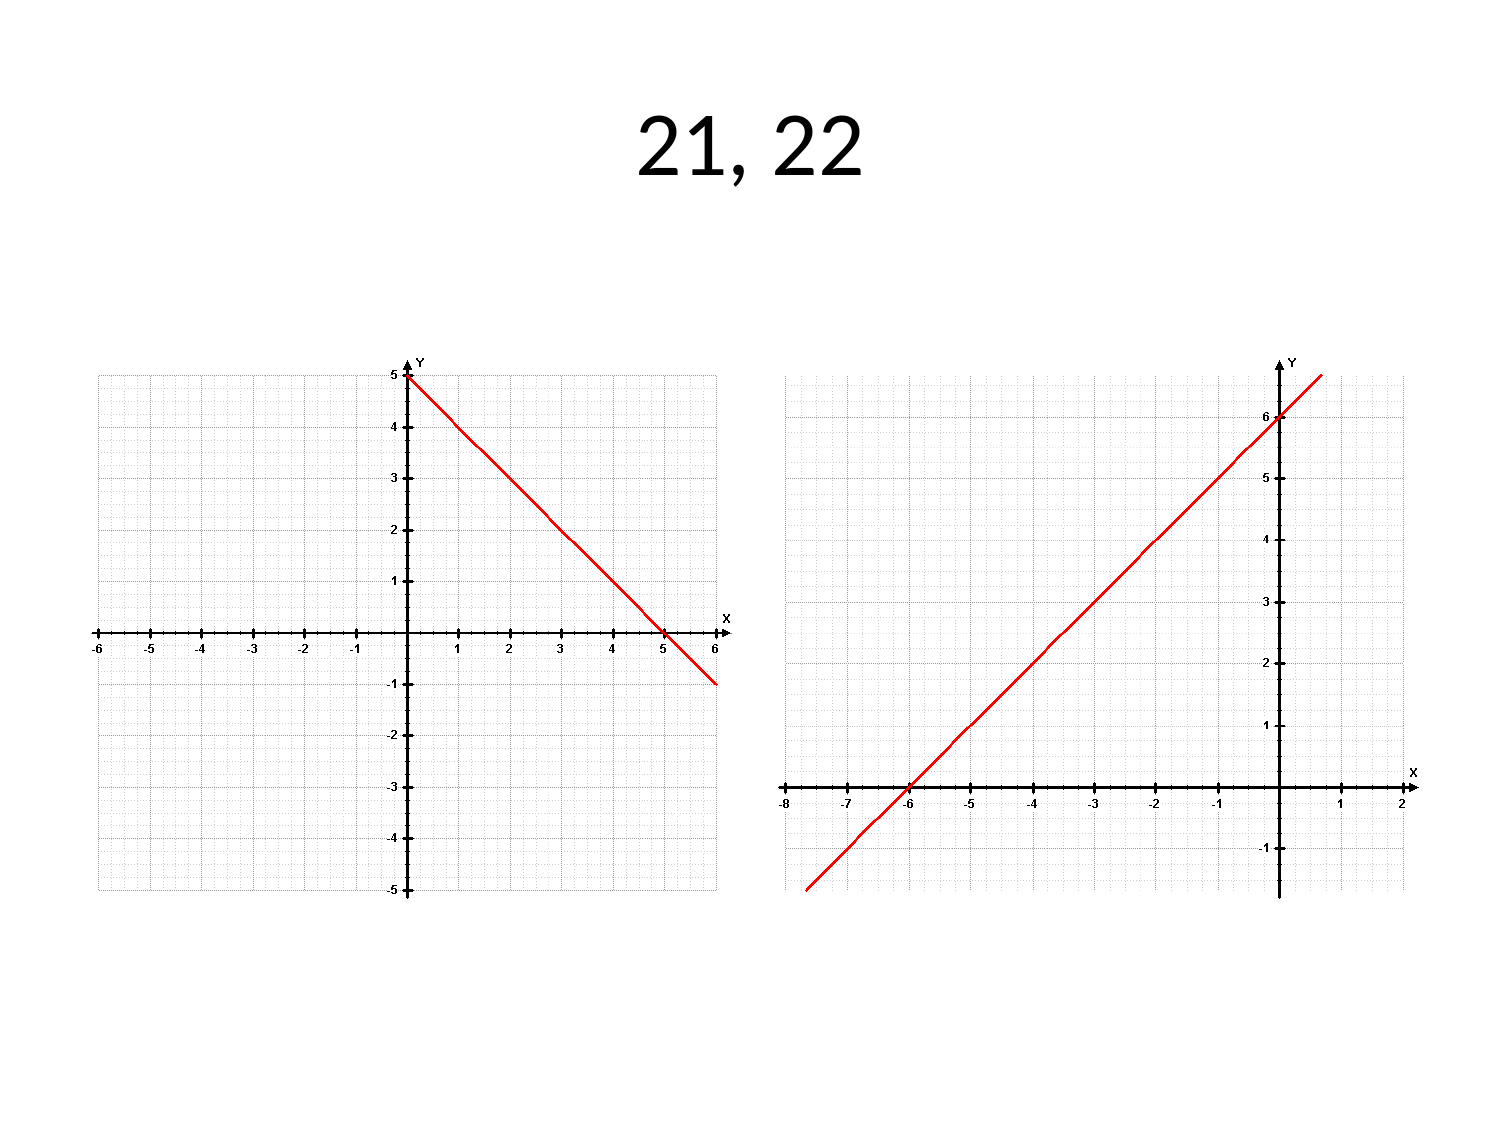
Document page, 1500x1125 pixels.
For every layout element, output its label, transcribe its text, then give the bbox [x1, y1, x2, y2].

title 21, 22 [75, 45, 1425, 233]
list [74, 354, 738, 914]
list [762, 354, 1426, 914]
